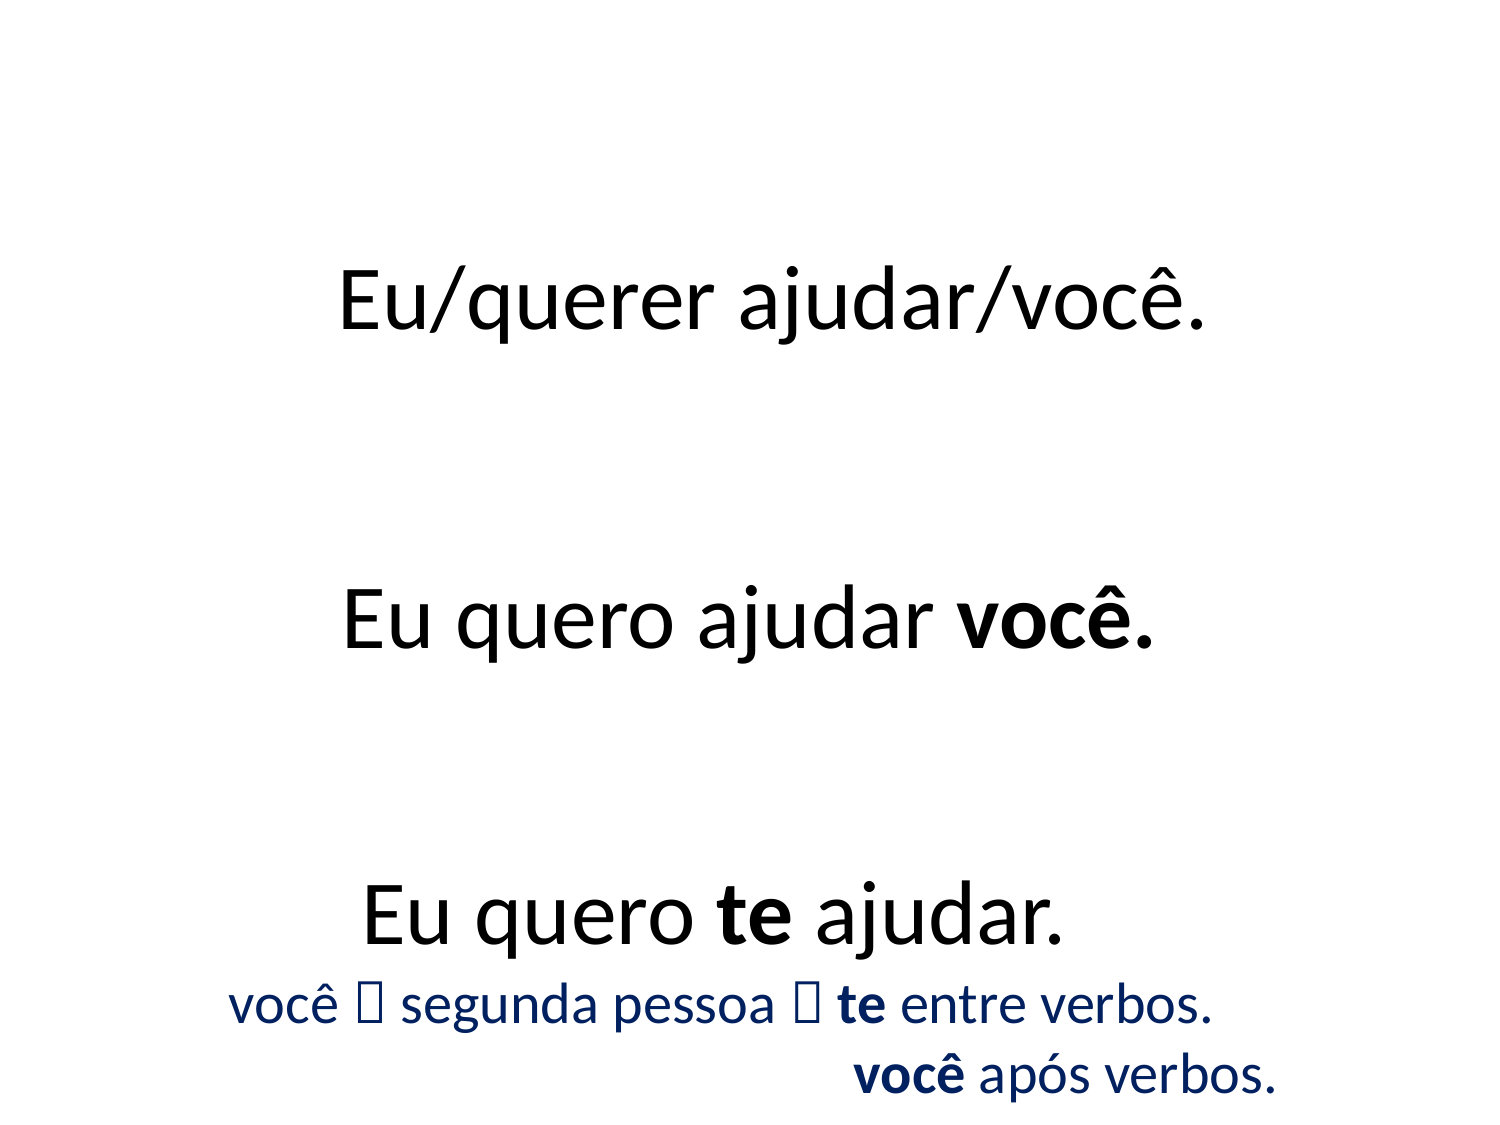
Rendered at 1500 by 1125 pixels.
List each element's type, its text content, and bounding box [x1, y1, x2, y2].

text_box você  segunda pessoa  te entre verbos. você após verbos. [30, 987, 1413, 1083]
text_box Eu quero te ajudar. [76, 786, 1352, 987]
title Eu/querer ajudar/você. [135, 172, 1411, 414]
text_box Eu quero ajudar você. [112, 491, 1388, 733]
